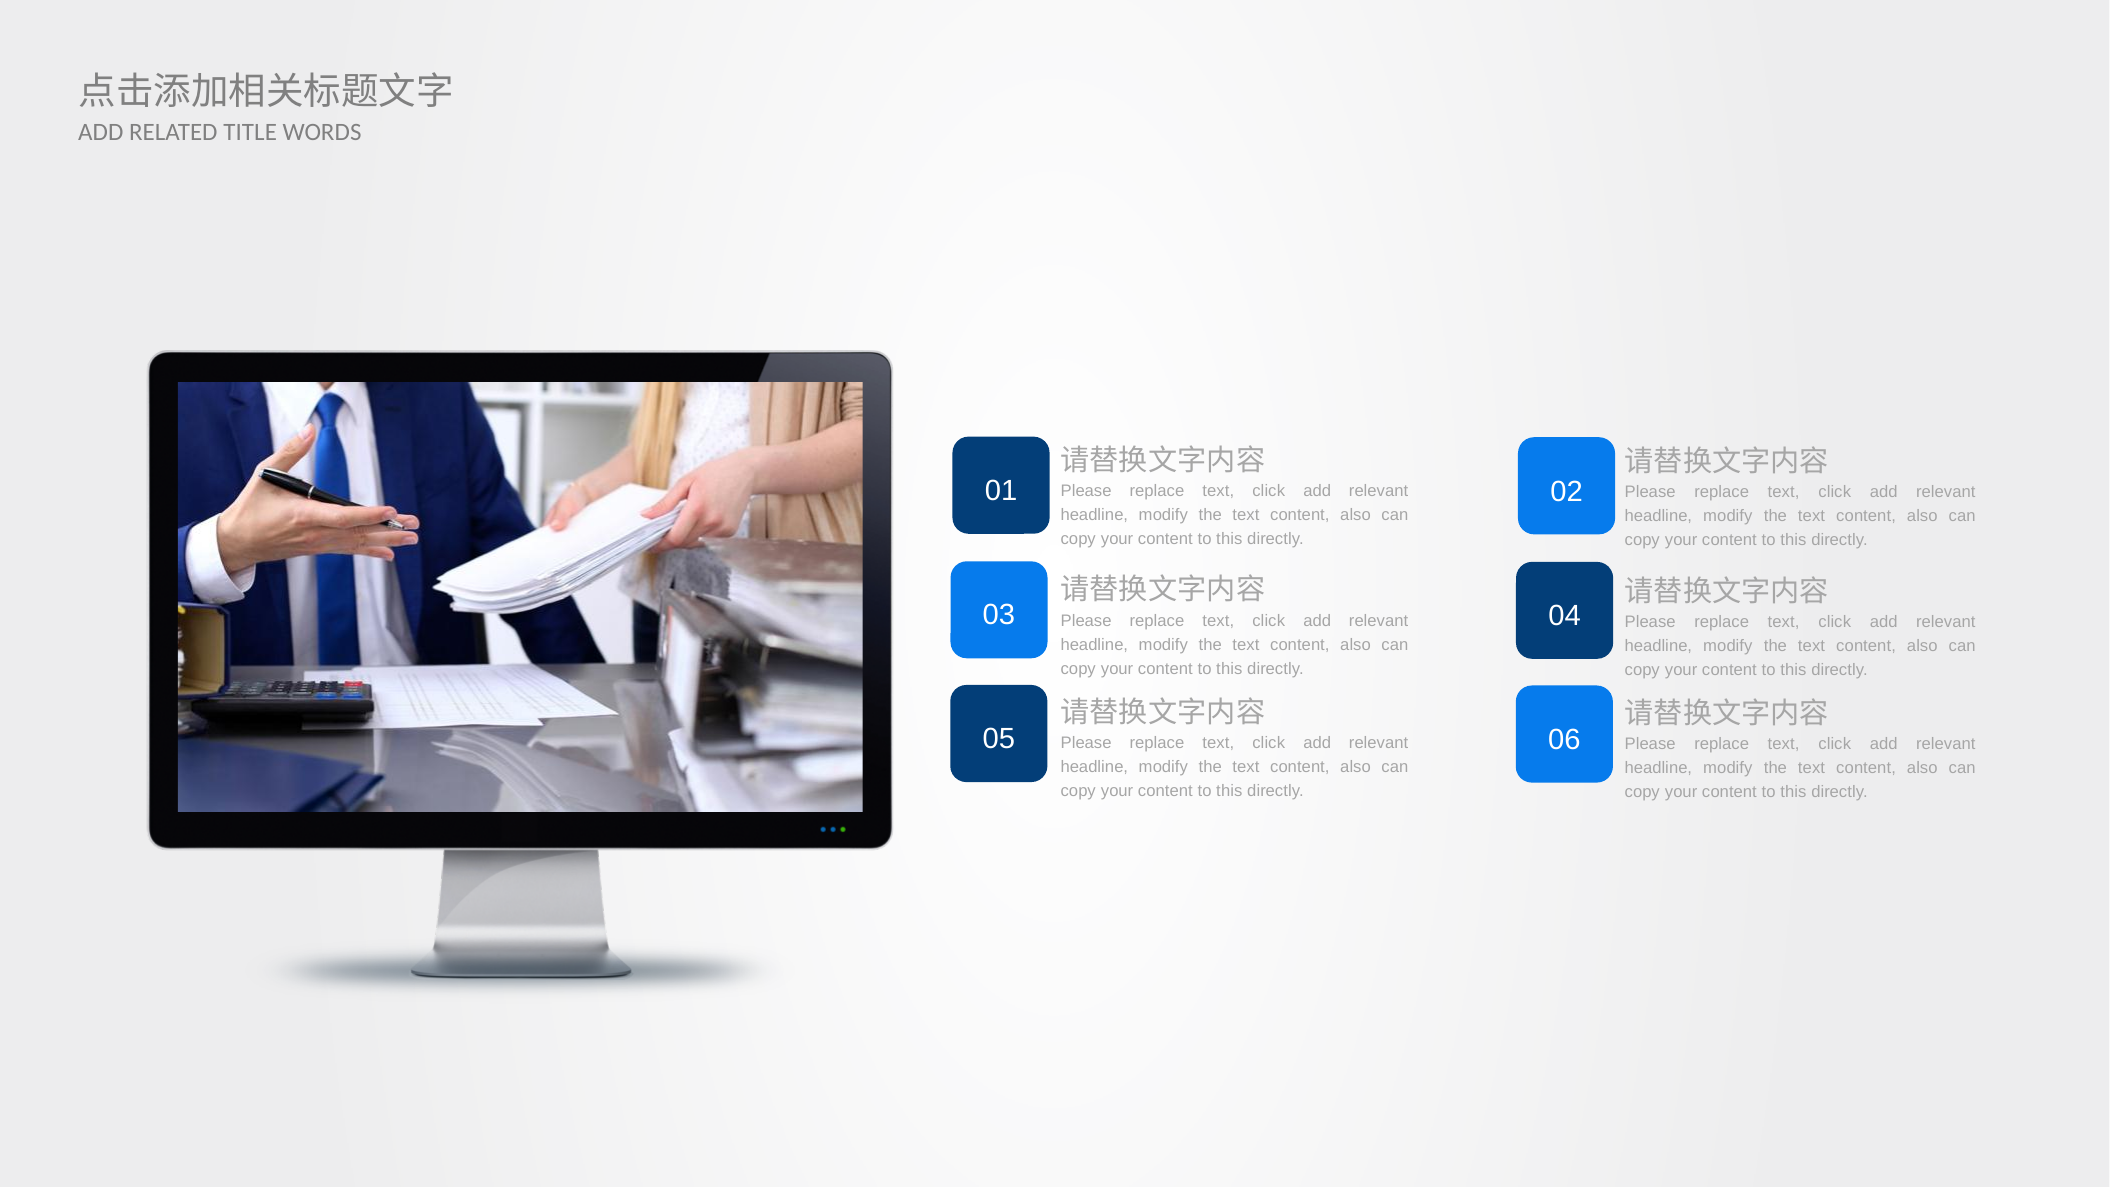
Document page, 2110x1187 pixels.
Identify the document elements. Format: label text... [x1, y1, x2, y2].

text_box 05 [949, 683, 1049, 784]
text_box 01 [951, 435, 1051, 535]
text_box 06 [1514, 684, 1615, 784]
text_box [1060, 434, 1409, 802]
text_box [119, 350, 921, 1005]
text_box 02 [1516, 436, 1617, 536]
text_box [1624, 435, 1976, 803]
picture [0, 0, 2110, 1187]
text_box ADD RELATED TITLE WORDS [62, 107, 379, 154]
text_box 03 [949, 560, 1049, 660]
text_box 04 [1514, 560, 1615, 660]
text_box 点击添加相关标题文字 [62, 59, 470, 121]
